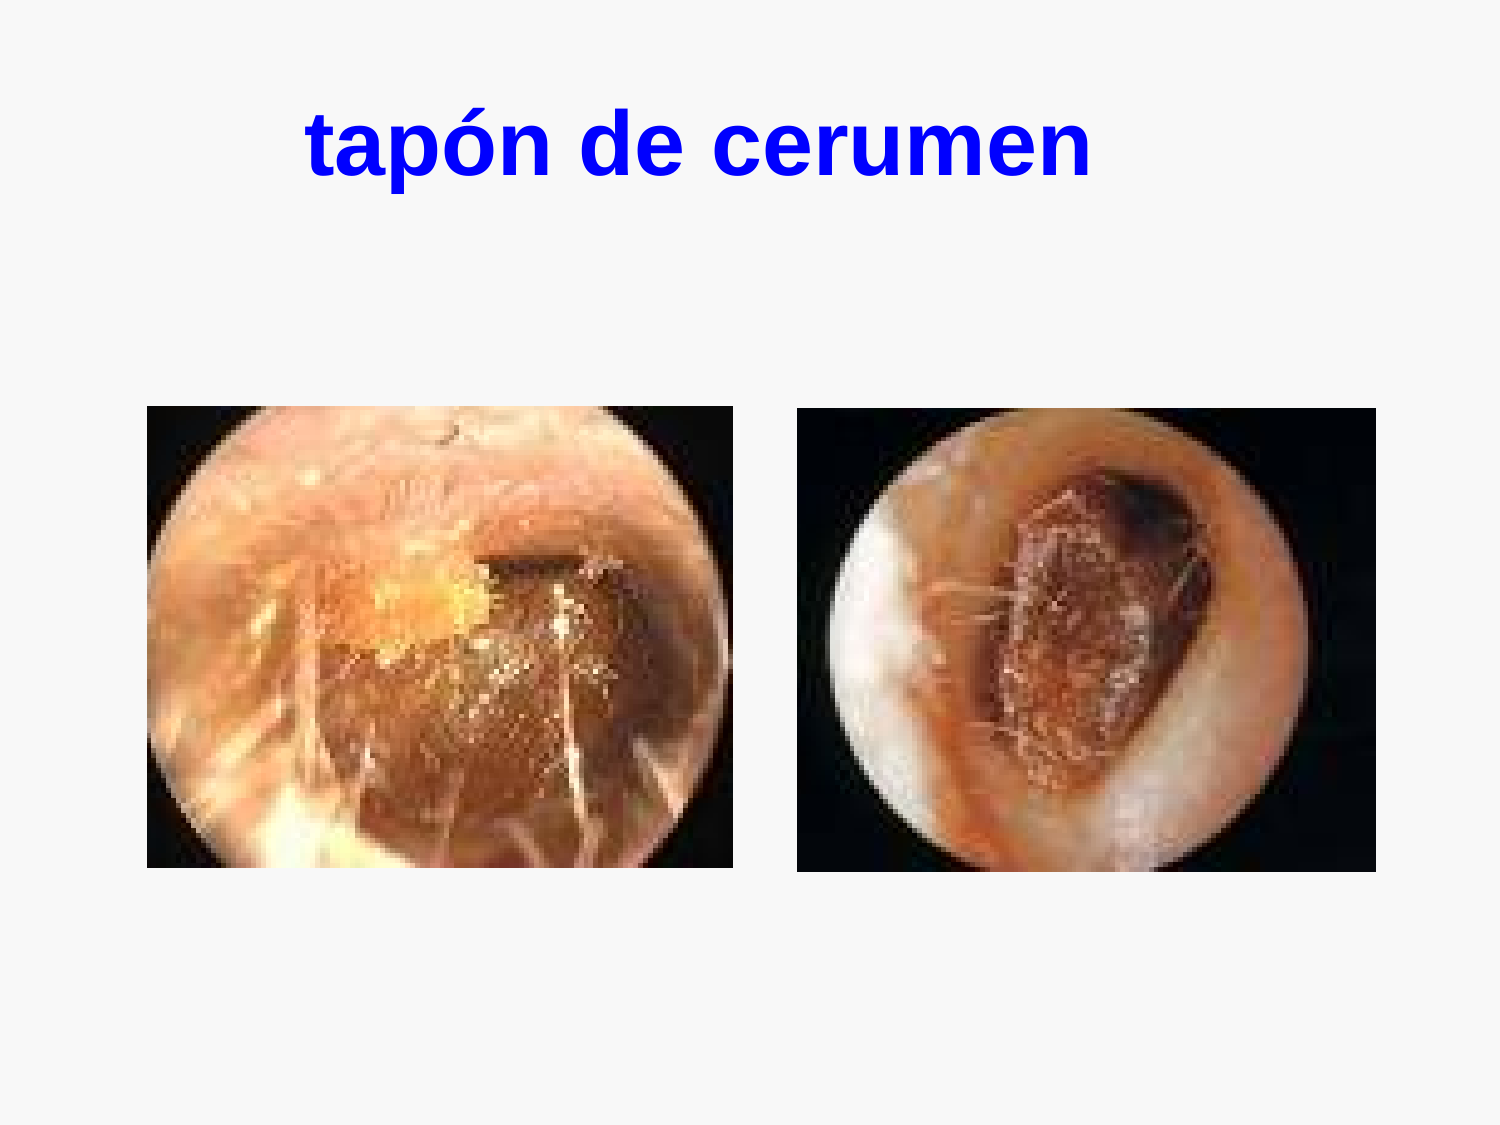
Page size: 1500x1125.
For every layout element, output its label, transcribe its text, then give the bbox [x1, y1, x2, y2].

picture [147, 406, 733, 868]
picture [796, 408, 1377, 873]
title tapón de cerumen [289, 45, 1164, 233]
